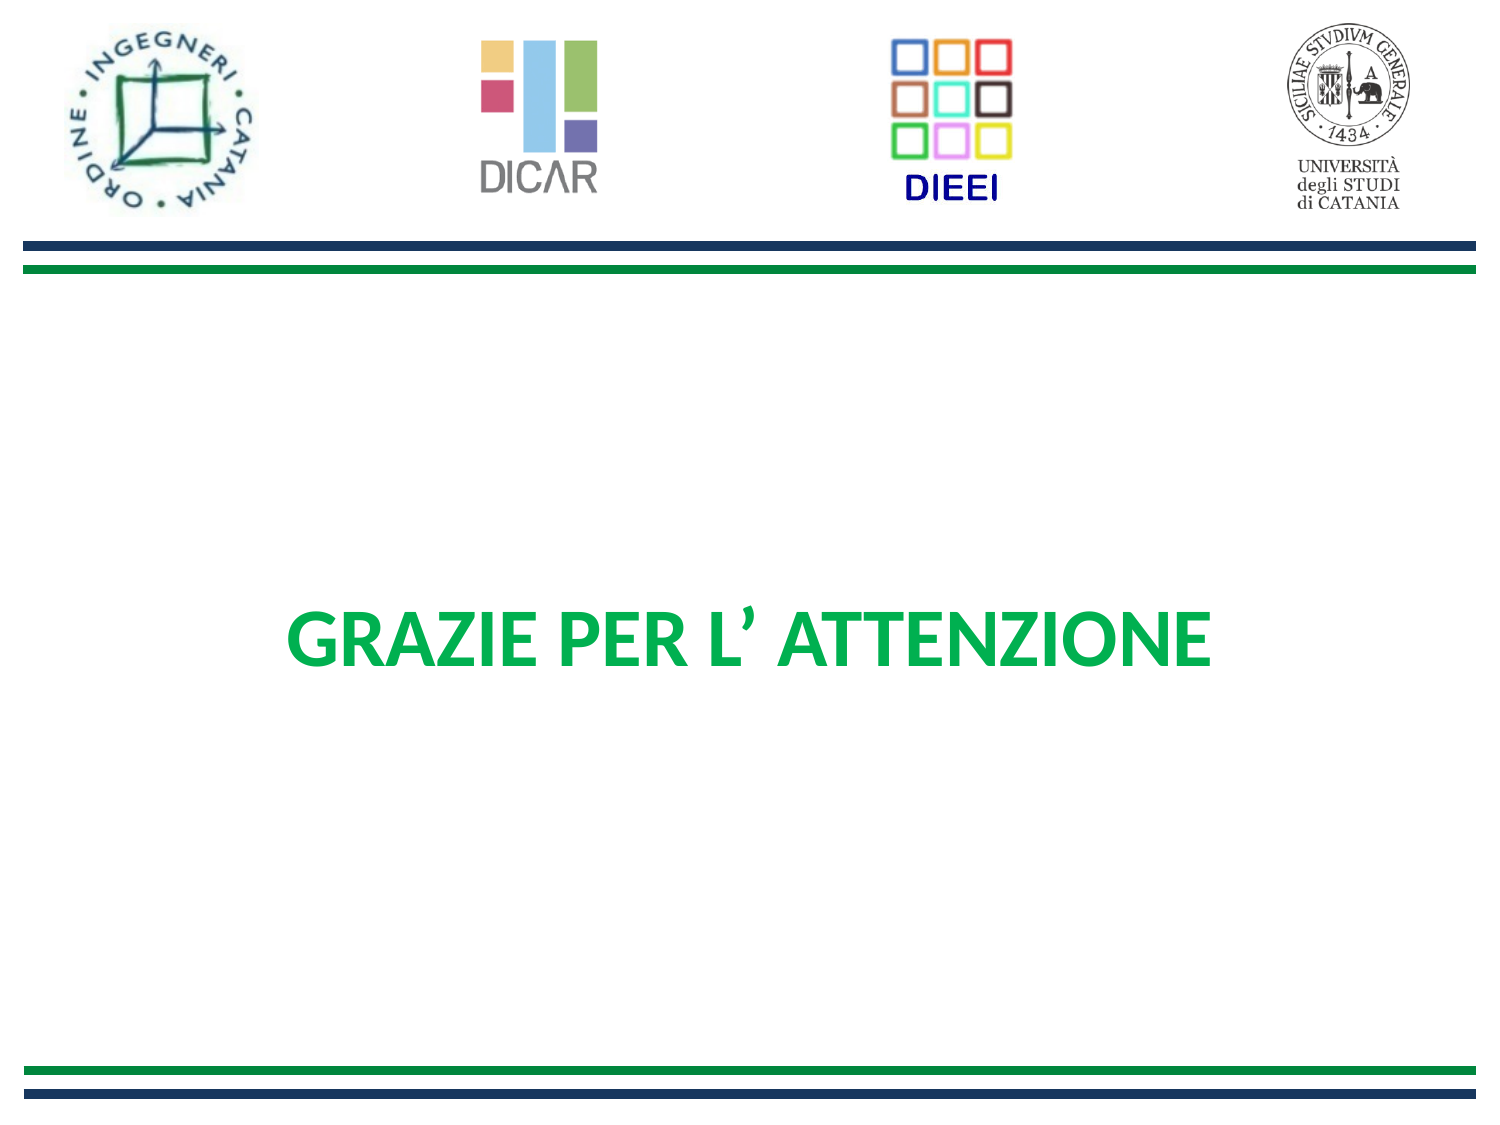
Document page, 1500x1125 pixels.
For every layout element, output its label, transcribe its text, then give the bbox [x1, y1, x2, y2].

text_box GRAZIE PER L’ ATTENZIONE [0, 575, 1500, 690]
picture [64, 22, 259, 217]
picture [869, 35, 1034, 211]
picture [451, 10, 631, 223]
picture [1287, 23, 1410, 209]
